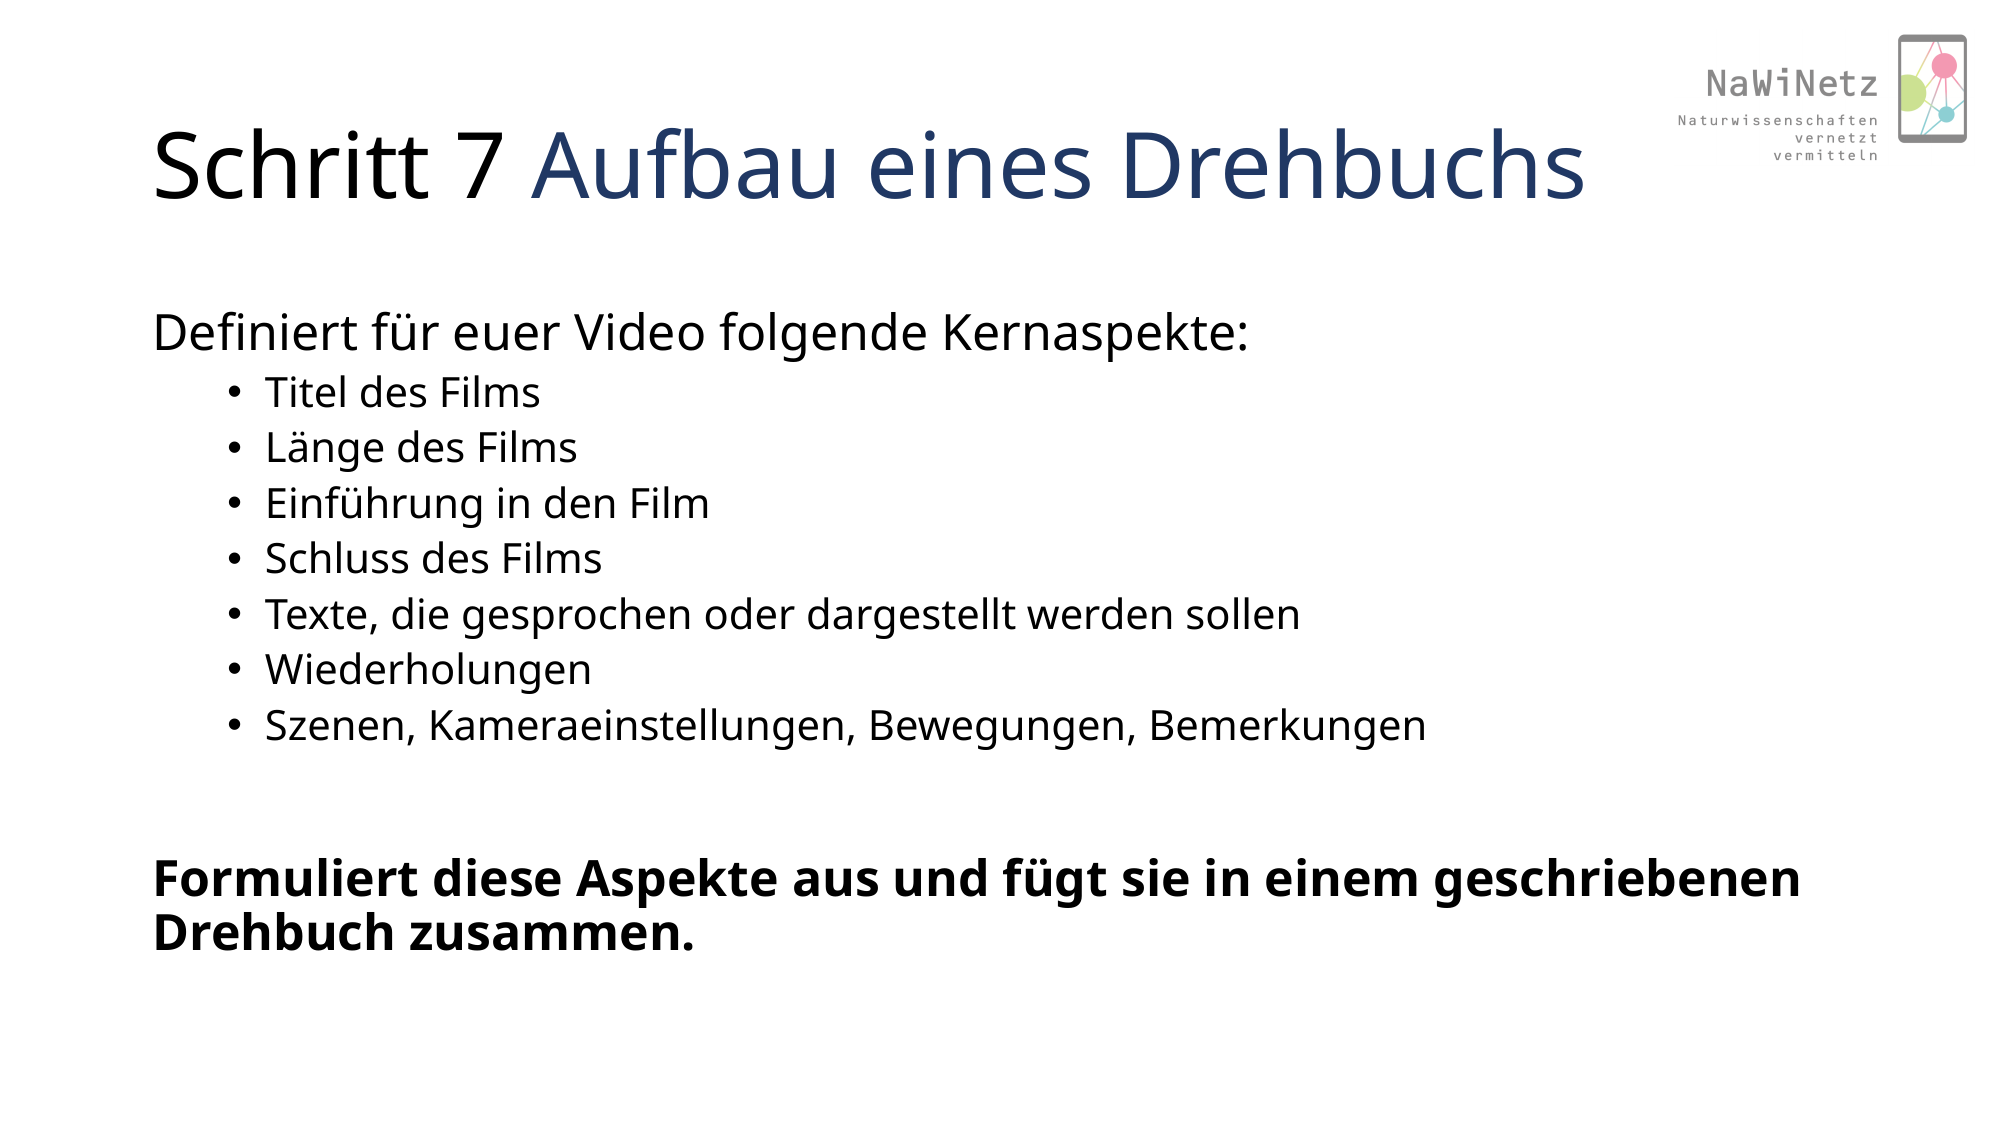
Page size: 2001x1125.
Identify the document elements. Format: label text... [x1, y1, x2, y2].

list Definiert für euer Video folgende Kernaspekte: Titel des Films Länge des Films Einführung in den Film Schluss des Films Texte, die gesprochen oder dargestellt werden sollen Wiederholungen Szenen, Kameraeinstellungen, Bewegungen, Bemerkungen Formuliert diese Aspekte aus und fügt sie in einem geschriebenen Drehbuch zusammen. [137, 299, 1863, 1014]
title Schritt 7 Aufbau eines Drehbuchs [137, 59, 1863, 278]
picture [1674, 29, 1975, 166]
